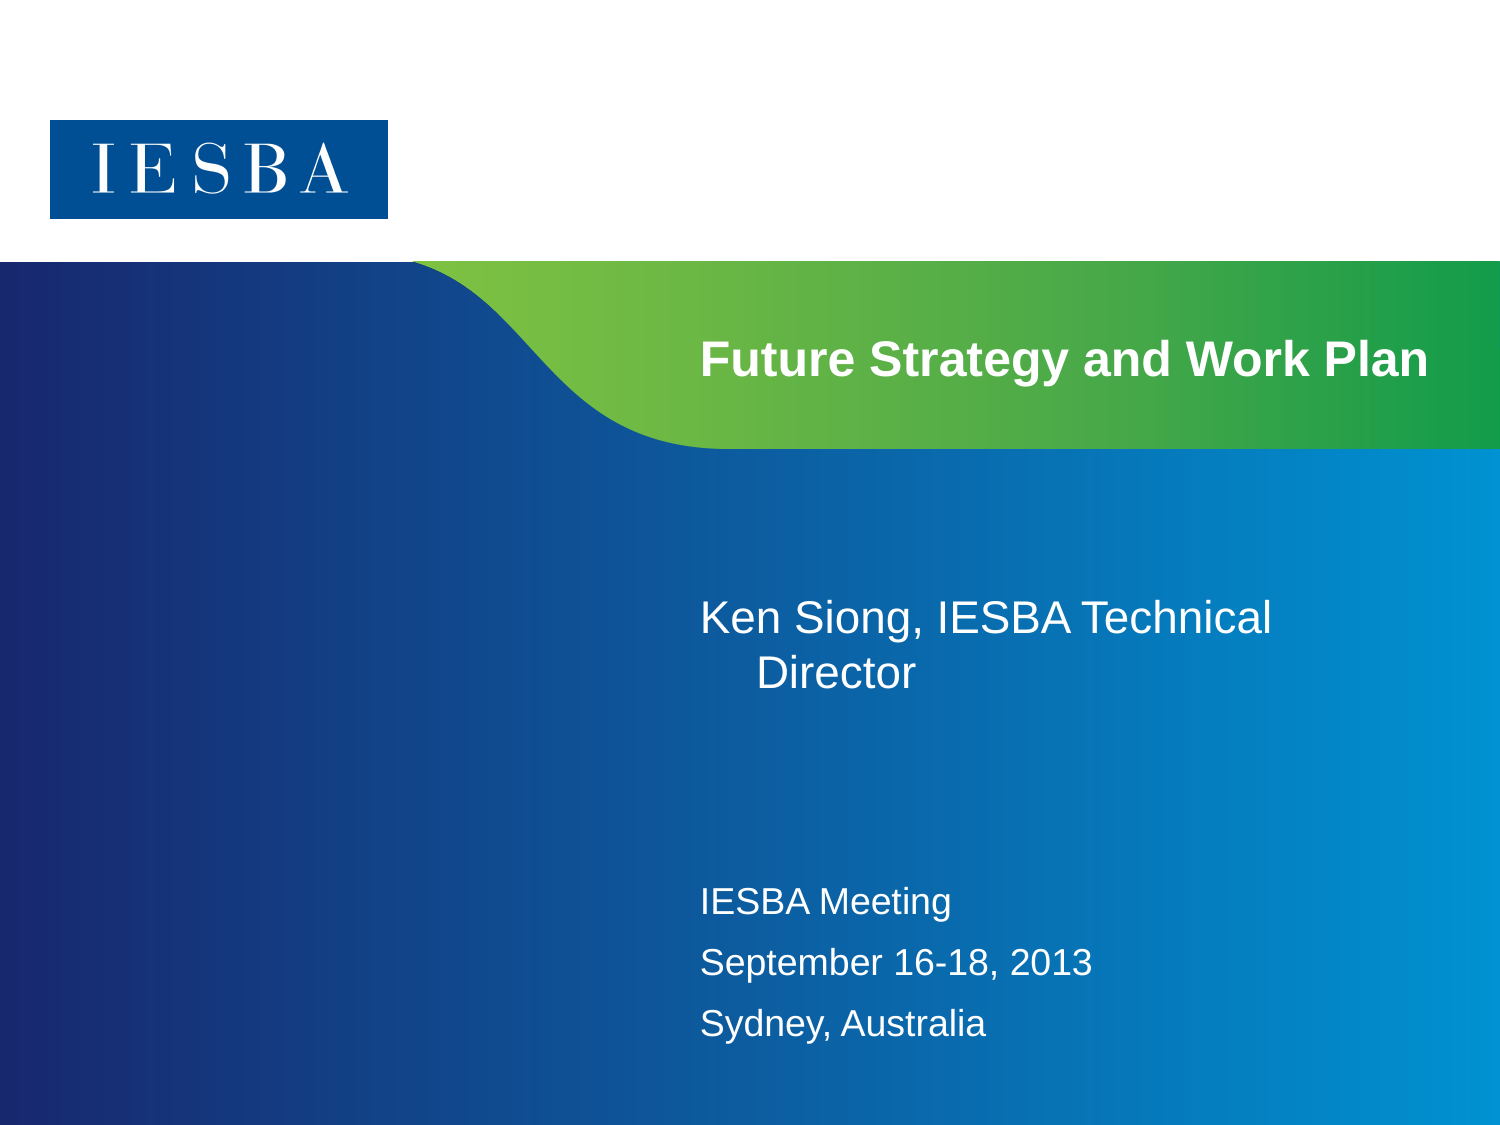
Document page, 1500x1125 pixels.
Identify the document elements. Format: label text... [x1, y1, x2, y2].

subtitle Ken Siong, IESBA Technical Director IESBA Meeting September 16-18, 2013 Sydney, Australia [699, 587, 1438, 1075]
picture [412, 261, 1500, 449]
picture [50, 120, 388, 219]
title Future Strategy and Work Plan [699, 275, 1463, 438]
